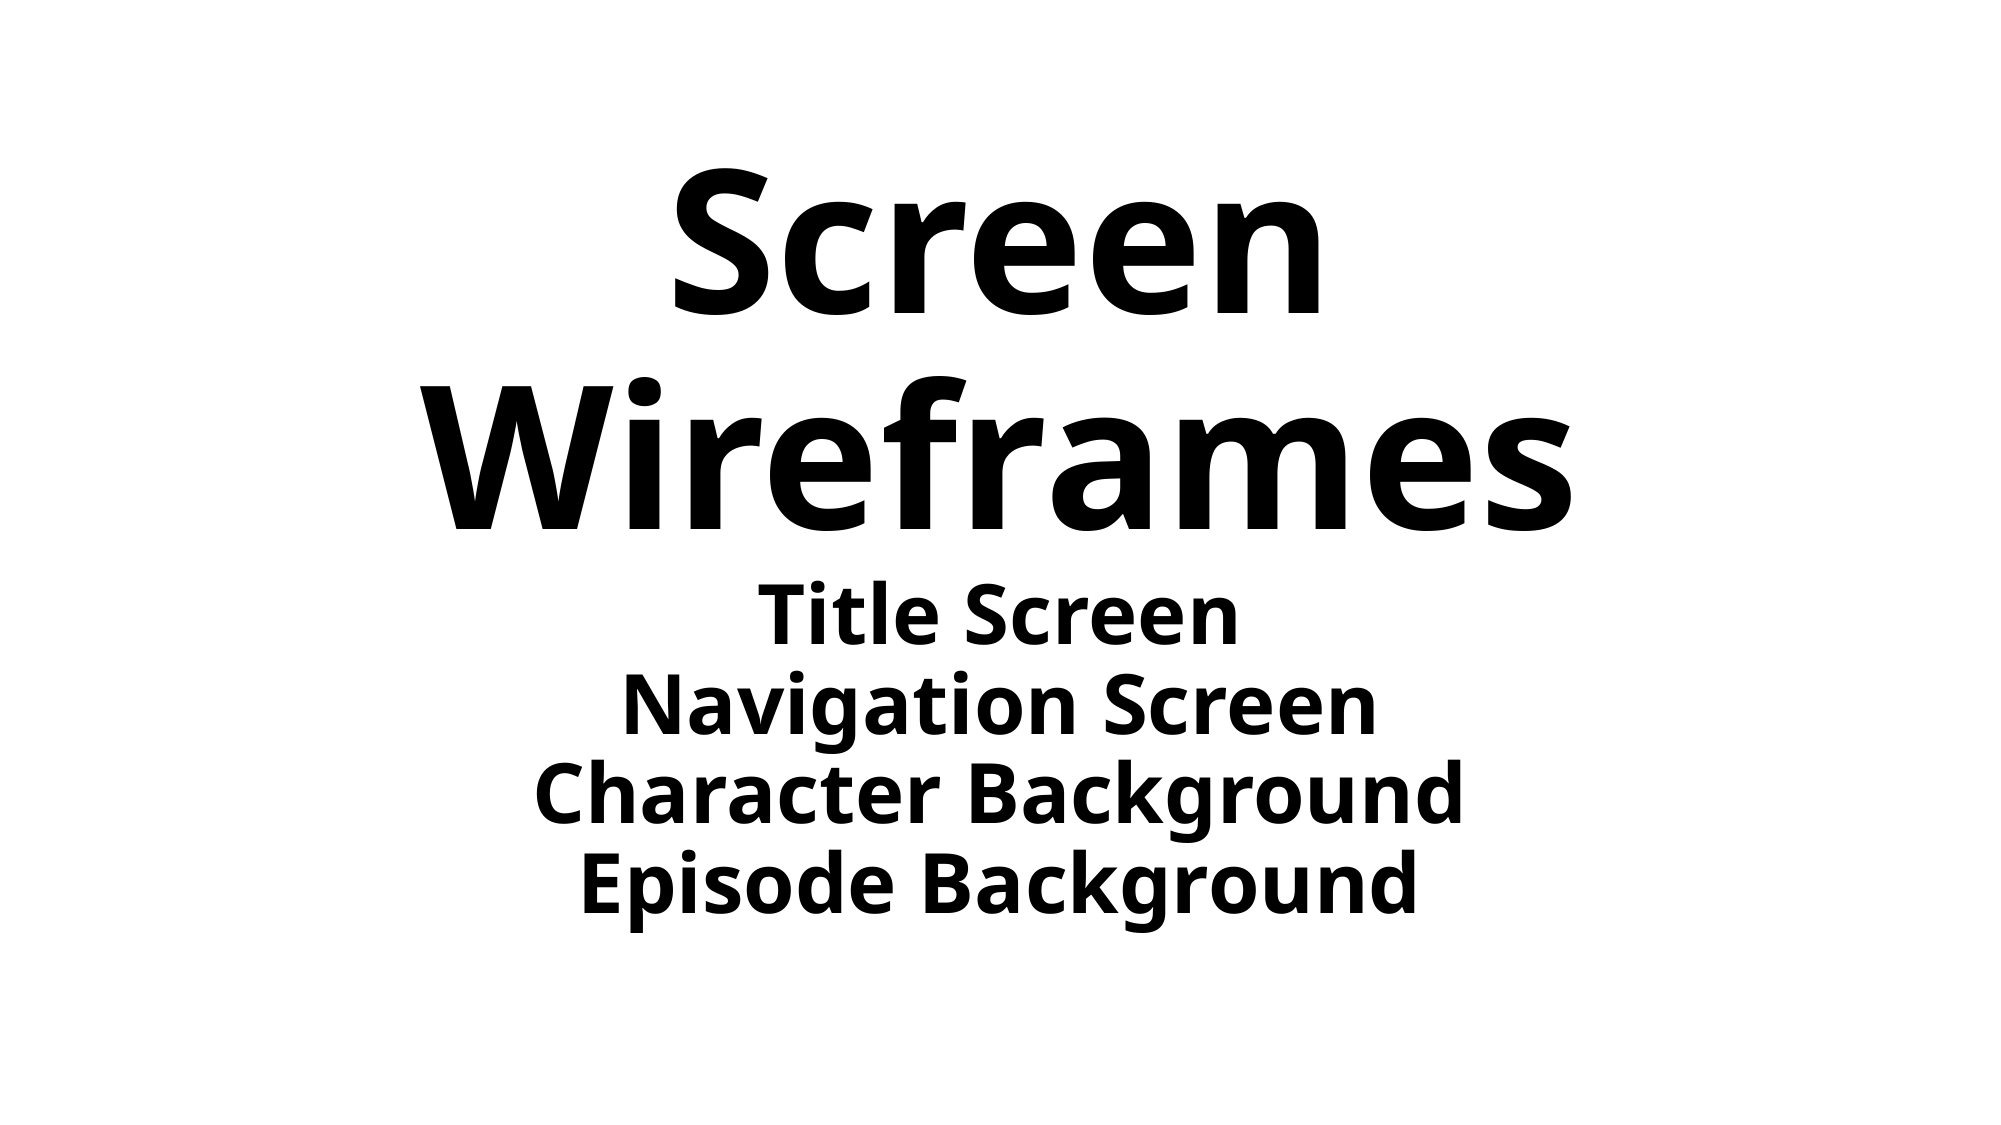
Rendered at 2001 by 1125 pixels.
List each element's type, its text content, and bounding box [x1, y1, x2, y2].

title Screen Wireframes Title Screen Navigation Screen Character Background Episode Background [137, 59, 1863, 1013]
